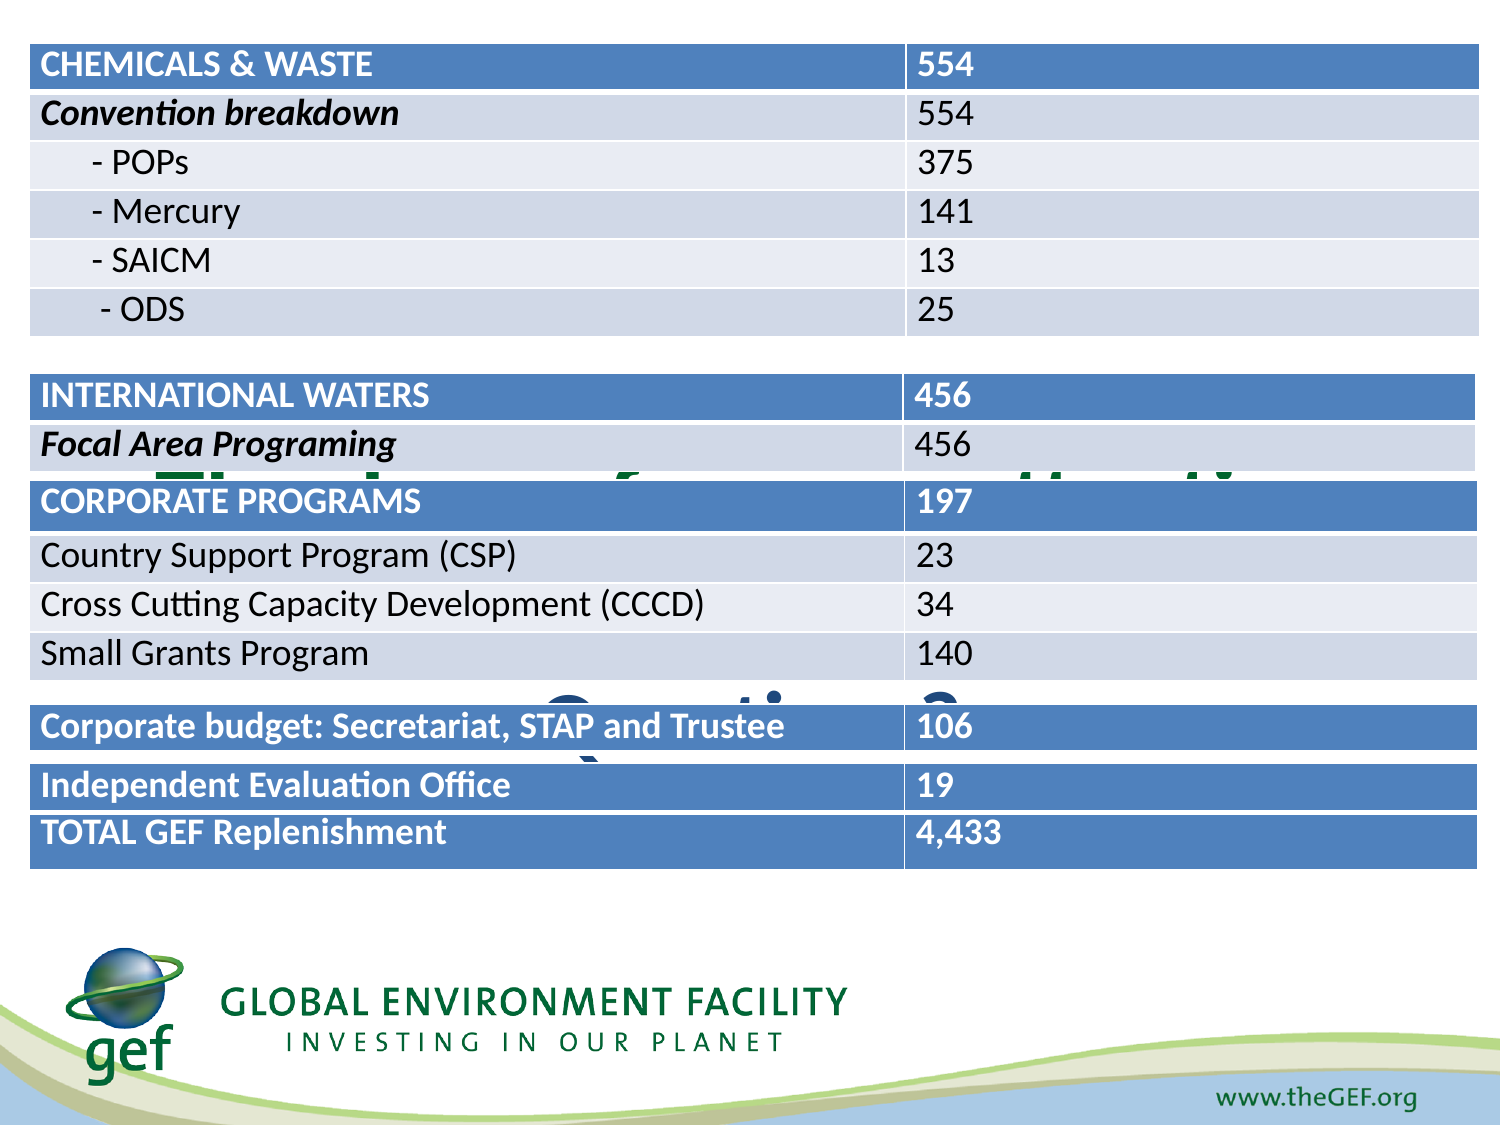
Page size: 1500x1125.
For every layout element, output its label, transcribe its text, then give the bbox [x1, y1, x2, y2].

table_cell Country Support Program (CSP) [30, 536, 904, 582]
table_header CORPORATE PROGRAMS [30, 481, 904, 531]
table_cell 23 [905, 536, 1477, 582]
table_cell - POPs [30, 142, 905, 189]
table_cell 13 [907, 240, 1479, 287]
table_cell Convention breakdown [30, 95, 905, 140]
table_cell 34 [905, 584, 1477, 631]
table_header 4,433 [905, 815, 1477, 869]
table_cell - SAICM [30, 240, 905, 287]
table_cell Small Grants Program [30, 633, 904, 680]
table_cell Cross Cutting Capacity Development (CCCD) [30, 584, 904, 631]
table_cell 140 [905, 633, 1477, 680]
table_header CHEMICALS & WASTE [30, 44, 905, 89]
table_cell Focal Area Programing [30, 425, 902, 471]
table_cell - Mercury [30, 191, 905, 238]
table_header 19 [905, 764, 1477, 810]
table_cell 141 [907, 191, 1479, 238]
table_header INTERNATIONAL WATERS [30, 374, 902, 420]
table_cell - ODS [30, 289, 905, 336]
picture [0, 920, 1500, 1125]
table_header 456 [904, 374, 1475, 420]
table_cell 25 [907, 289, 1479, 336]
table_cell 554 [907, 95, 1479, 140]
table_header 197 [905, 481, 1477, 531]
table_cell 456 [904, 425, 1475, 471]
table_cell 375 [907, 142, 1479, 189]
table_header Independent Evaluation Office [30, 764, 904, 810]
table_header TOTAL GEF Replenishment [30, 815, 904, 869]
table_header 554 [907, 44, 1479, 89]
table_header Corporate budget: Secretariat, STAP and Trustee [30, 705, 904, 750]
table_header 106 [905, 705, 1477, 750]
